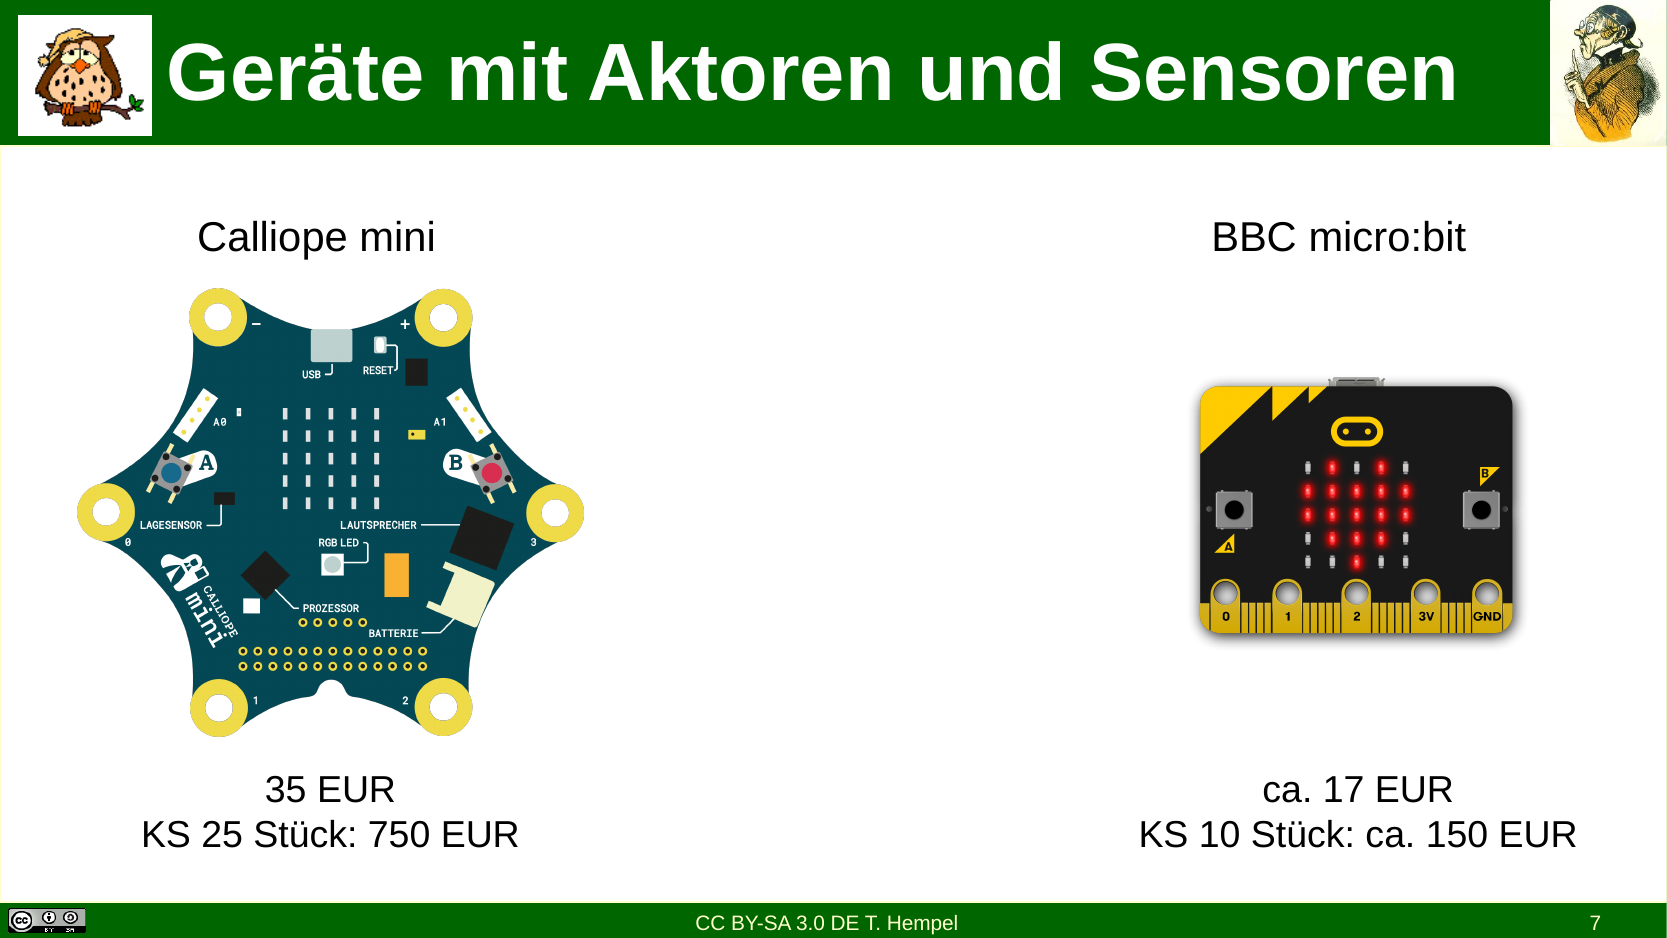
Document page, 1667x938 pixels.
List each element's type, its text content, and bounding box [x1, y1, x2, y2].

text_box Calliope mini [182, 202, 451, 268]
picture [18, 15, 152, 136]
text_box BBC micro:bit [1196, 202, 1482, 268]
title Geräte mit Aktoren und Sensoren [151, 17, 1531, 125]
picture [1187, 375, 1530, 651]
slide_number 7 [1227, 901, 1616, 927]
picture [77, 288, 585, 738]
text_box ca. 17 EUR KS 10 Stück: ca. 150 EUR [1123, 758, 1593, 863]
picture [1550, 0, 1667, 146]
footer CC BY-SA 3.0 DE T. Hempel [465, 901, 1188, 927]
text_box 35 EUR KS 25 Stück: 750 EUR [126, 758, 535, 863]
picture [8, 908, 86, 933]
